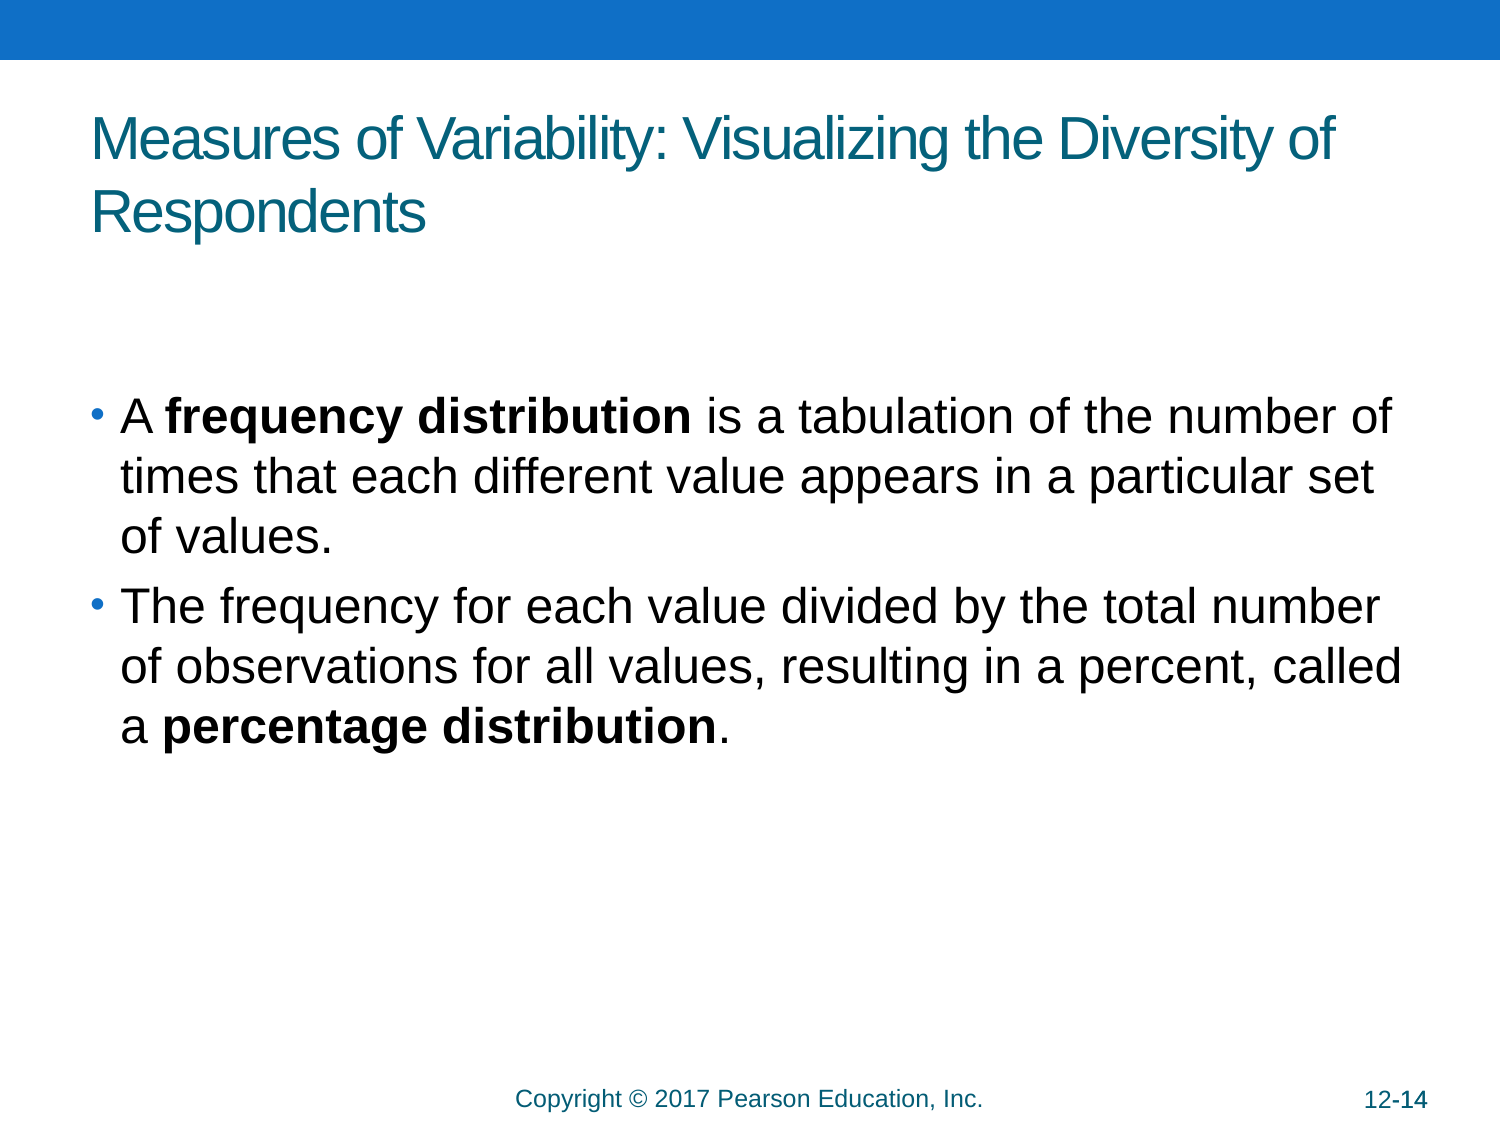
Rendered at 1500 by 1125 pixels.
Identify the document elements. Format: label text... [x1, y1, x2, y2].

list A frequency distribution is a tabulation of the number of times that each different value appears in a particular set of values. The frequency for each value divided by the total number of observations for all values, resulting in a percent, called a percentage distribution. [75, 376, 1425, 1125]
title Measures of Variability: Visualizing the Diversity of Respondents [75, 90, 1425, 253]
